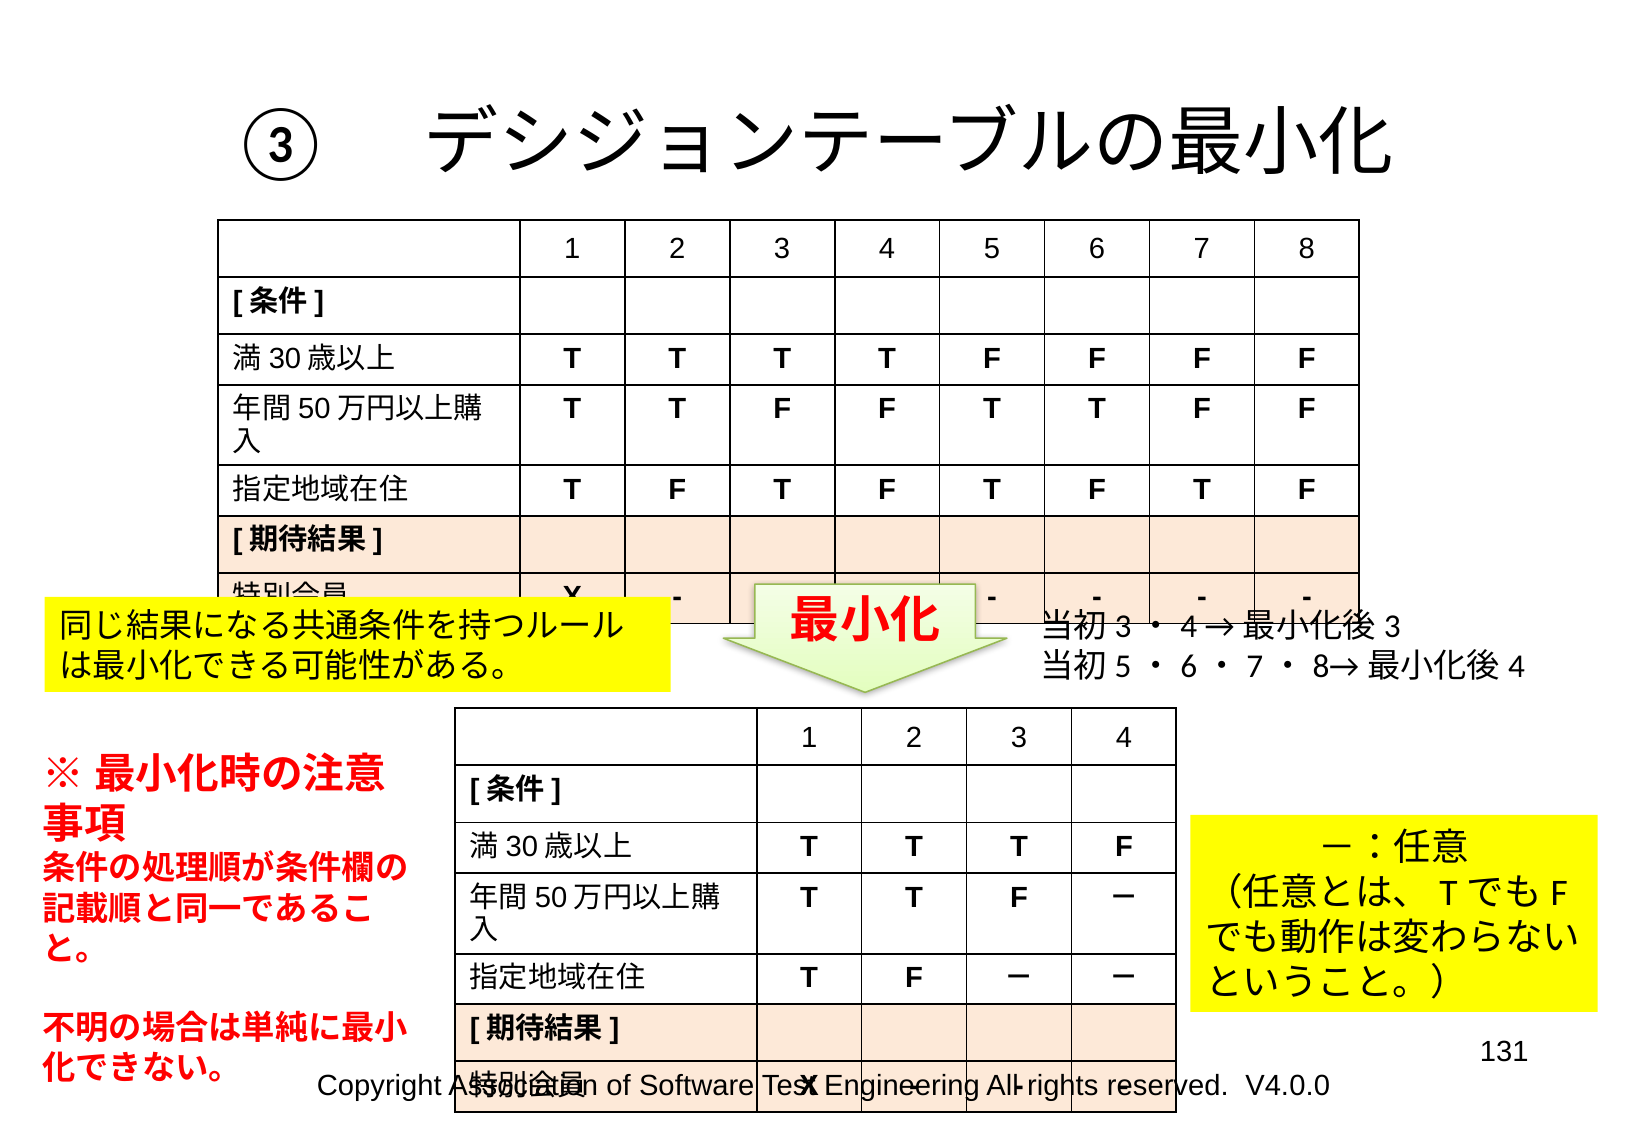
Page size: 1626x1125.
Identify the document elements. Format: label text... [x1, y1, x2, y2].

text_box －：任意 （任意とは、TでもFでも動作は変わらないということ。） [1190, 814, 1598, 1012]
table_header 5 [940, 221, 1044, 276]
table_cell 特別会員 [219, 574, 519, 596]
table_cell 年間50万円以上購入 [219, 386, 519, 464]
table_cell [967, 766, 1071, 822]
table_cell [1150, 517, 1254, 572]
table_cell - [836, 574, 939, 581]
table_header [456, 709, 756, 764]
table_cell T [1045, 386, 1149, 464]
table_cell F [626, 466, 729, 515]
table_cell [1150, 278, 1254, 333]
table_cell [940, 278, 1044, 333]
table_header 4 [836, 221, 939, 276]
table_cell F [731, 386, 834, 464]
table_cell [862, 766, 966, 822]
text_box Copyright Association of Software Test Engineering All rights reserved. V4.0.0 [233, 1058, 1164, 1103]
table_cell [521, 278, 624, 333]
table_cell - [1255, 574, 1358, 596]
table_cell T [862, 823, 966, 872]
table_cell 満30歳以上 [456, 823, 756, 872]
table_cell [条件] [219, 278, 519, 333]
table_cell [条件] [456, 766, 756, 822]
table_cell T [626, 335, 729, 384]
table_cell T [731, 335, 834, 384]
table_cell F [836, 466, 939, 515]
table_cell 特別会員 [456, 1103, 756, 1111]
table_cell － [967, 955, 1071, 1003]
table_cell - [731, 574, 834, 623]
table_cell [1255, 278, 1358, 333]
table_cell - [1045, 574, 1149, 596]
table_cell － [1072, 874, 1175, 953]
table_cell [期待結果] [219, 517, 519, 572]
table_cell 年間50万円以上購入 [456, 874, 756, 953]
table_cell F [862, 955, 966, 1003]
table_cell － [1072, 955, 1175, 1003]
table_header 1 [758, 709, 861, 764]
table_cell [期待結果] [456, 1005, 756, 1058]
table_cell T [626, 386, 729, 464]
table_cell T [758, 955, 861, 1003]
table_cell [967, 1005, 1071, 1058]
table_cell F [1255, 335, 1358, 384]
table_cell X [521, 574, 624, 596]
table_cell - [967, 1103, 1071, 1111]
table_cell [758, 1005, 861, 1058]
table_cell T [940, 466, 1044, 515]
table_cell T [731, 466, 834, 515]
text_box 最小化 [723, 584, 1007, 693]
text_box 同じ結果になる共通条件を持つルールは最小化できる可能性がある。 [44, 596, 671, 692]
title ③ デシジョンテーブルの最小化 [81, 45, 1544, 233]
table_cell F [1072, 823, 1175, 872]
table_header 2 [626, 221, 729, 276]
table_cell [626, 517, 729, 572]
table_header 4 [1072, 709, 1175, 764]
table_header 1 [521, 221, 624, 276]
table_cell [1072, 1005, 1175, 1058]
table_header 8 [1255, 221, 1358, 276]
table_cell - [626, 574, 729, 623]
table_cell [836, 517, 939, 572]
table_cell T [940, 386, 1044, 464]
table_cell [521, 517, 624, 572]
table_cell 指定地域在住 [219, 466, 519, 515]
table_header 3 [731, 221, 834, 276]
table_cell F [1045, 466, 1149, 515]
table_cell T [862, 874, 966, 953]
table_cell T [521, 466, 624, 515]
table_cell T [758, 874, 861, 953]
table_cell [1255, 517, 1358, 572]
table_header 6 [1045, 221, 1149, 276]
table_cell [1045, 517, 1149, 572]
table_cell T [521, 335, 624, 384]
text_box ※最小化時の注意事項 条件の処理順が条件欄の記載順と同一であること。 不明の場合は単純に最小化できない。 [27, 739, 441, 1094]
table_cell - [1072, 1103, 1175, 1111]
table_cell T [967, 823, 1071, 872]
table_cell [758, 766, 861, 822]
table_cell X [758, 1103, 861, 1111]
table_cell T [521, 386, 624, 464]
table_cell [836, 278, 939, 333]
table_cell [940, 517, 1044, 572]
table_cell F [1150, 335, 1254, 384]
text_box ‹#› [1164, 1024, 1544, 1103]
table_cell F [1045, 335, 1149, 384]
table_cell - [1150, 574, 1254, 596]
text_box 当初3・4 →最小化後3 当初5・6・7・8→最小化後4 [1025, 596, 1609, 692]
table_cell F [1255, 466, 1358, 515]
table_cell F [967, 874, 1071, 953]
table_cell [731, 278, 834, 333]
table_cell [1072, 766, 1175, 822]
table_cell [862, 1005, 966, 1058]
table_header 3 [967, 709, 1071, 764]
table_cell - [940, 574, 1044, 623]
table_cell F [1150, 386, 1254, 464]
table_cell [626, 278, 729, 333]
table_cell F [940, 335, 1044, 384]
table_cell - [862, 1103, 966, 1111]
table_cell 満30歳以上 [219, 335, 519, 384]
table_cell 指定地域在住 [456, 955, 756, 1003]
table_cell T [1150, 466, 1254, 515]
table_header [219, 221, 519, 276]
table_cell T [758, 823, 861, 872]
table_cell F [836, 386, 939, 464]
table_cell [1045, 278, 1149, 333]
table_header 2 [862, 709, 966, 764]
table_cell F [1255, 386, 1358, 464]
table_cell T [836, 335, 939, 384]
table_header 7 [1150, 221, 1254, 276]
table_cell [731, 517, 834, 572]
